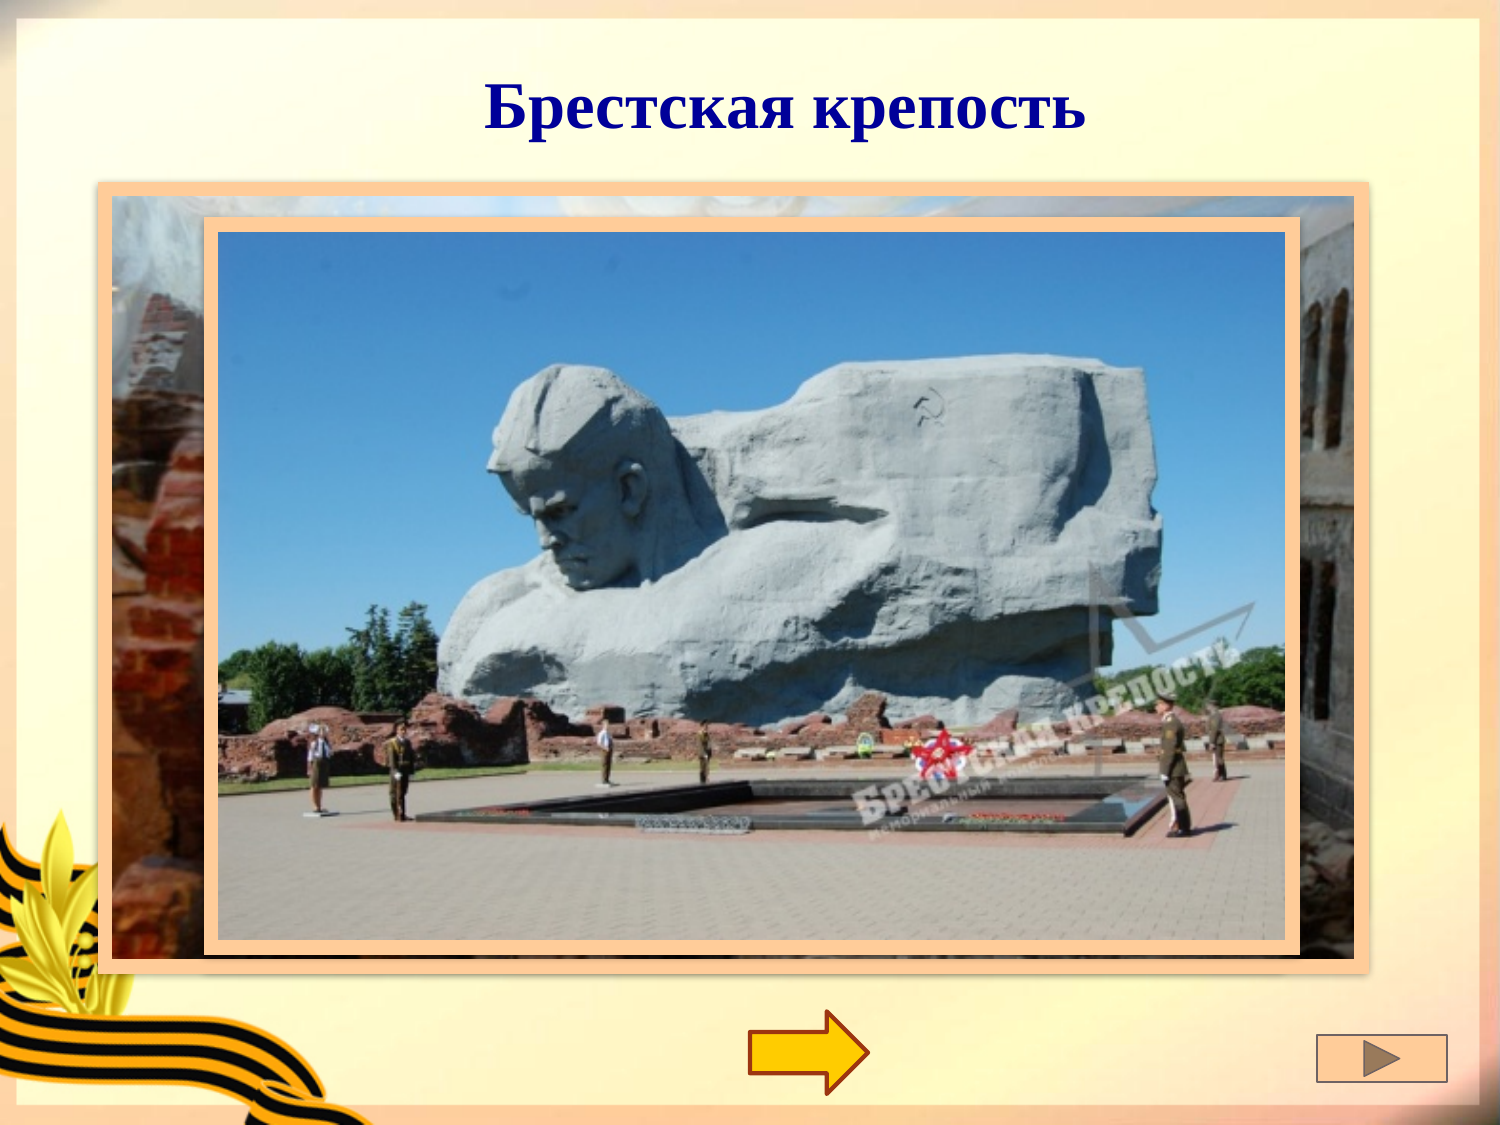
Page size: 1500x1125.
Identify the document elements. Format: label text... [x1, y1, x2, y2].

text_box Брестская крепость [469, 54, 1103, 150]
text_box [747, 1009, 871, 1096]
picture [0, 0, 1500, 1125]
text_box [1315, 1033, 1449, 1084]
